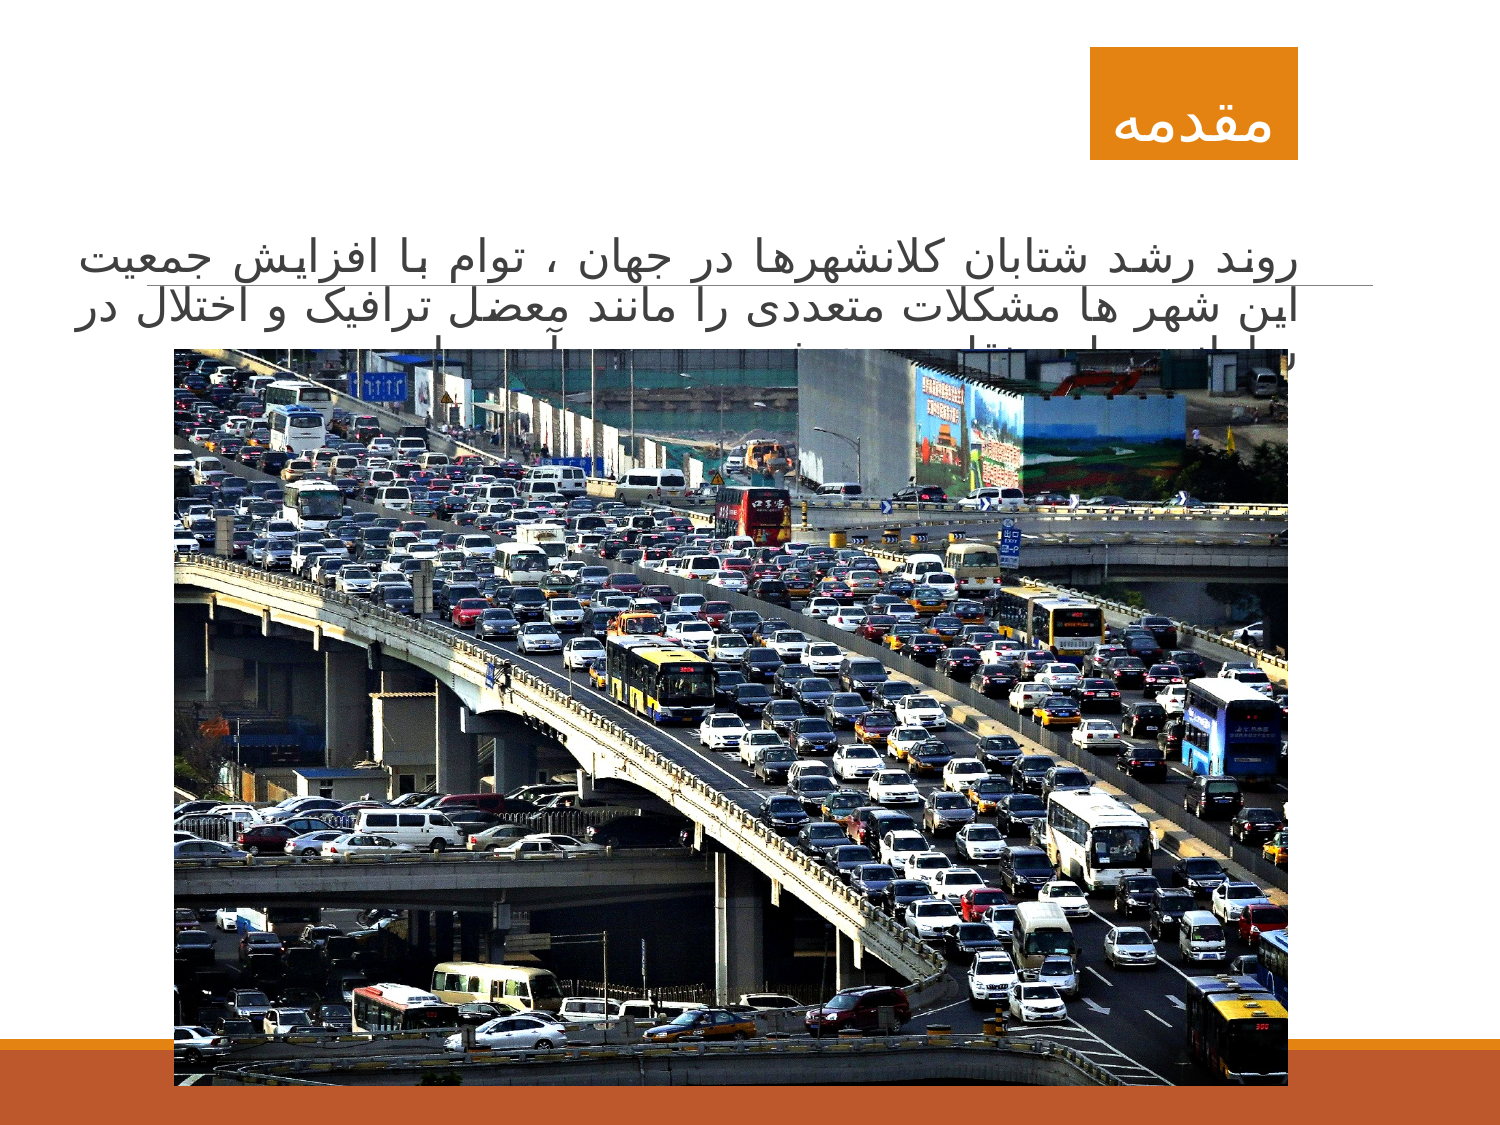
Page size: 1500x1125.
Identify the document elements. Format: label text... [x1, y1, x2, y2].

title مقدمه [1085, 43, 1302, 165]
list روند رشد شتابان کلانشهرها در جهان ، توام با افزایش جمعیت این شهر ها مشکلات متعددی را مانند معضل ترافیک و اختلال در سامانه حمل و نقل درون شهری بوجود آورده است. [75, 224, 1300, 1062]
picture [174, 349, 1288, 1087]
